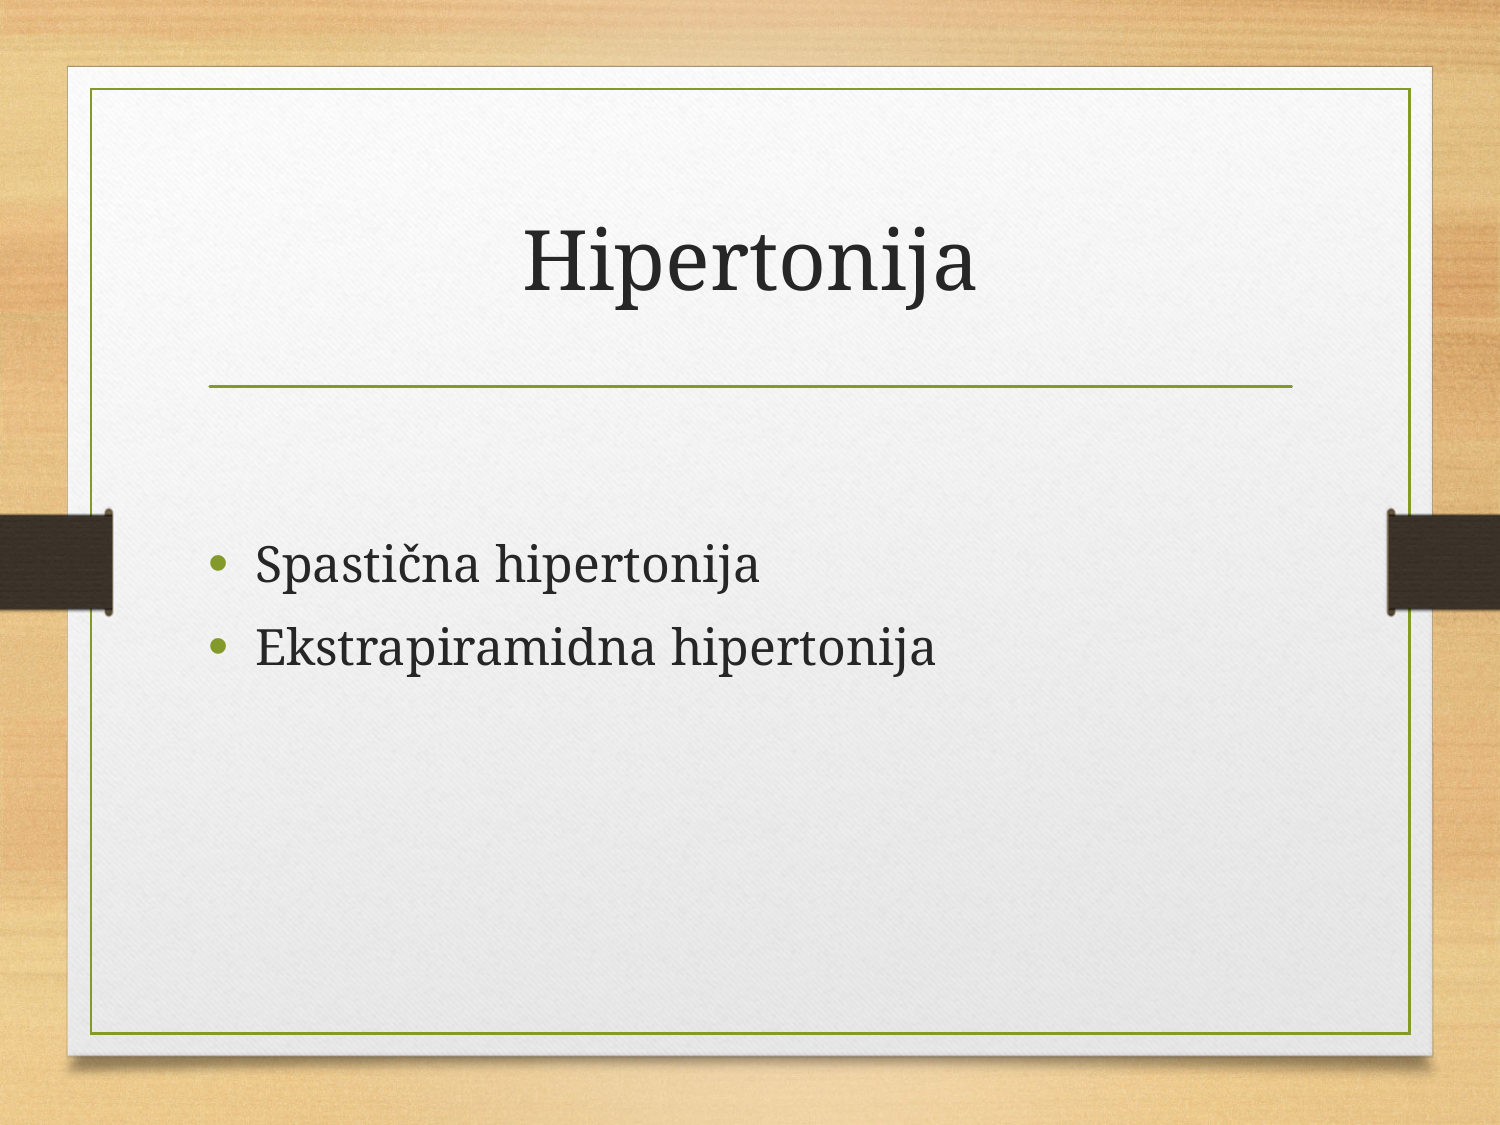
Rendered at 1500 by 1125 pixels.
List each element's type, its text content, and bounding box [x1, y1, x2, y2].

picture [0, 0, 1500, 1125]
list Spastična hipertonija Ekstrapiramidna hipertonija [193, 525, 1309, 1091]
title Hipertonija [193, 150, 1309, 365]
